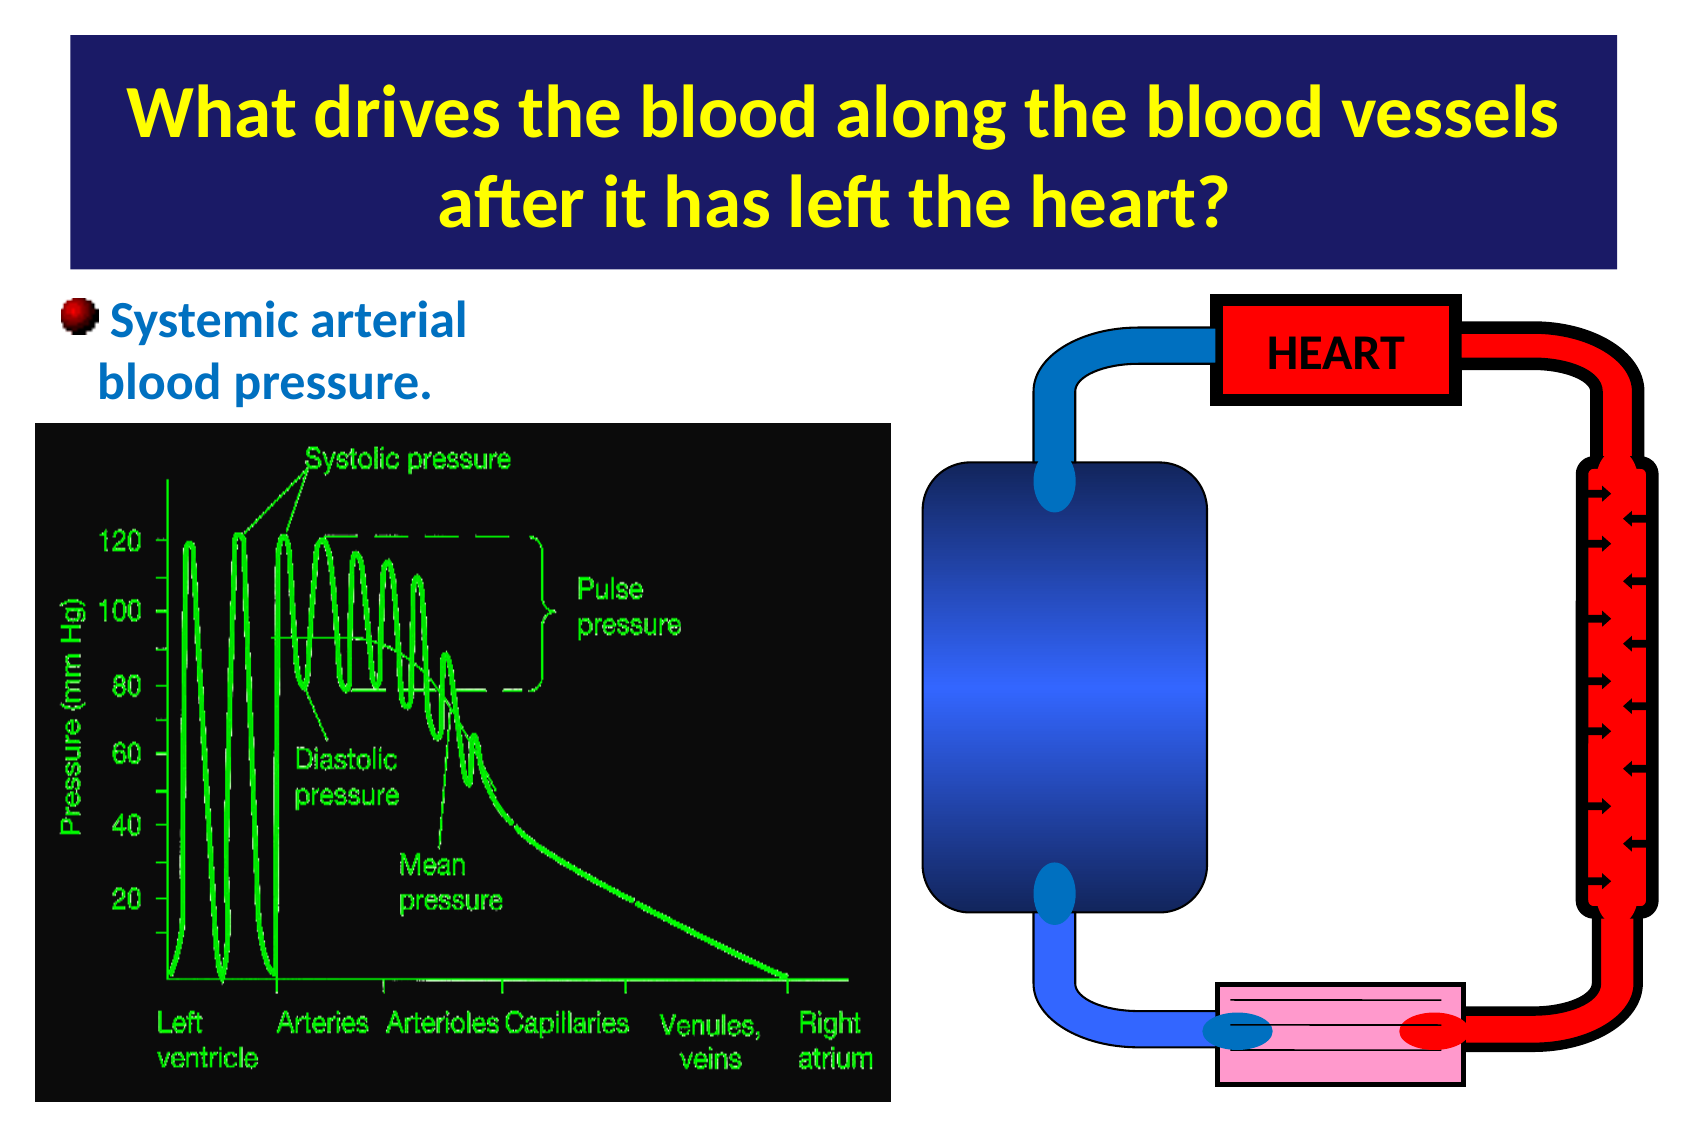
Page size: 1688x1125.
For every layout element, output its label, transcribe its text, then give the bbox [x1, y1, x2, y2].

text_box [1217, 1043, 1464, 1085]
text_box Systemic arterial blood pressure. [46, 277, 575, 418]
text_box [1399, 1012, 1470, 1051]
text_box [1624, 762, 1653, 775]
text_box [1581, 462, 1653, 913]
text_box [1624, 574, 1653, 588]
text_box [1581, 487, 1611, 500]
text_box [1581, 799, 1611, 813]
text_box [1581, 612, 1611, 625]
text_box [1581, 724, 1611, 738]
text_box [1624, 512, 1653, 525]
text_box [1033, 299, 1217, 463]
text_box [1217, 984, 1464, 1050]
text_box [1581, 674, 1611, 688]
text_box [1596, 449, 1639, 513]
text_box [1464, 913, 1639, 1048]
text_box [1033, 862, 1076, 925]
text_box [1624, 837, 1653, 850]
text_box [1596, 862, 1639, 925]
picture [61, 298, 99, 335]
text_box [1033, 449, 1076, 513]
text_box [1033, 912, 1217, 1075]
text_box [922, 462, 1208, 913]
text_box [34, 423, 891, 1102]
text_box [1624, 637, 1653, 650]
text_box What drives the blood along the blood vessels after it has left the heart? [70, 35, 1618, 270]
text_box [1581, 874, 1611, 888]
text_box [1202, 1012, 1273, 1051]
text_box [1581, 537, 1611, 550]
text_box [1455, 299, 1639, 463]
text_box HEART [1216, 299, 1456, 400]
text_box [1624, 699, 1653, 713]
